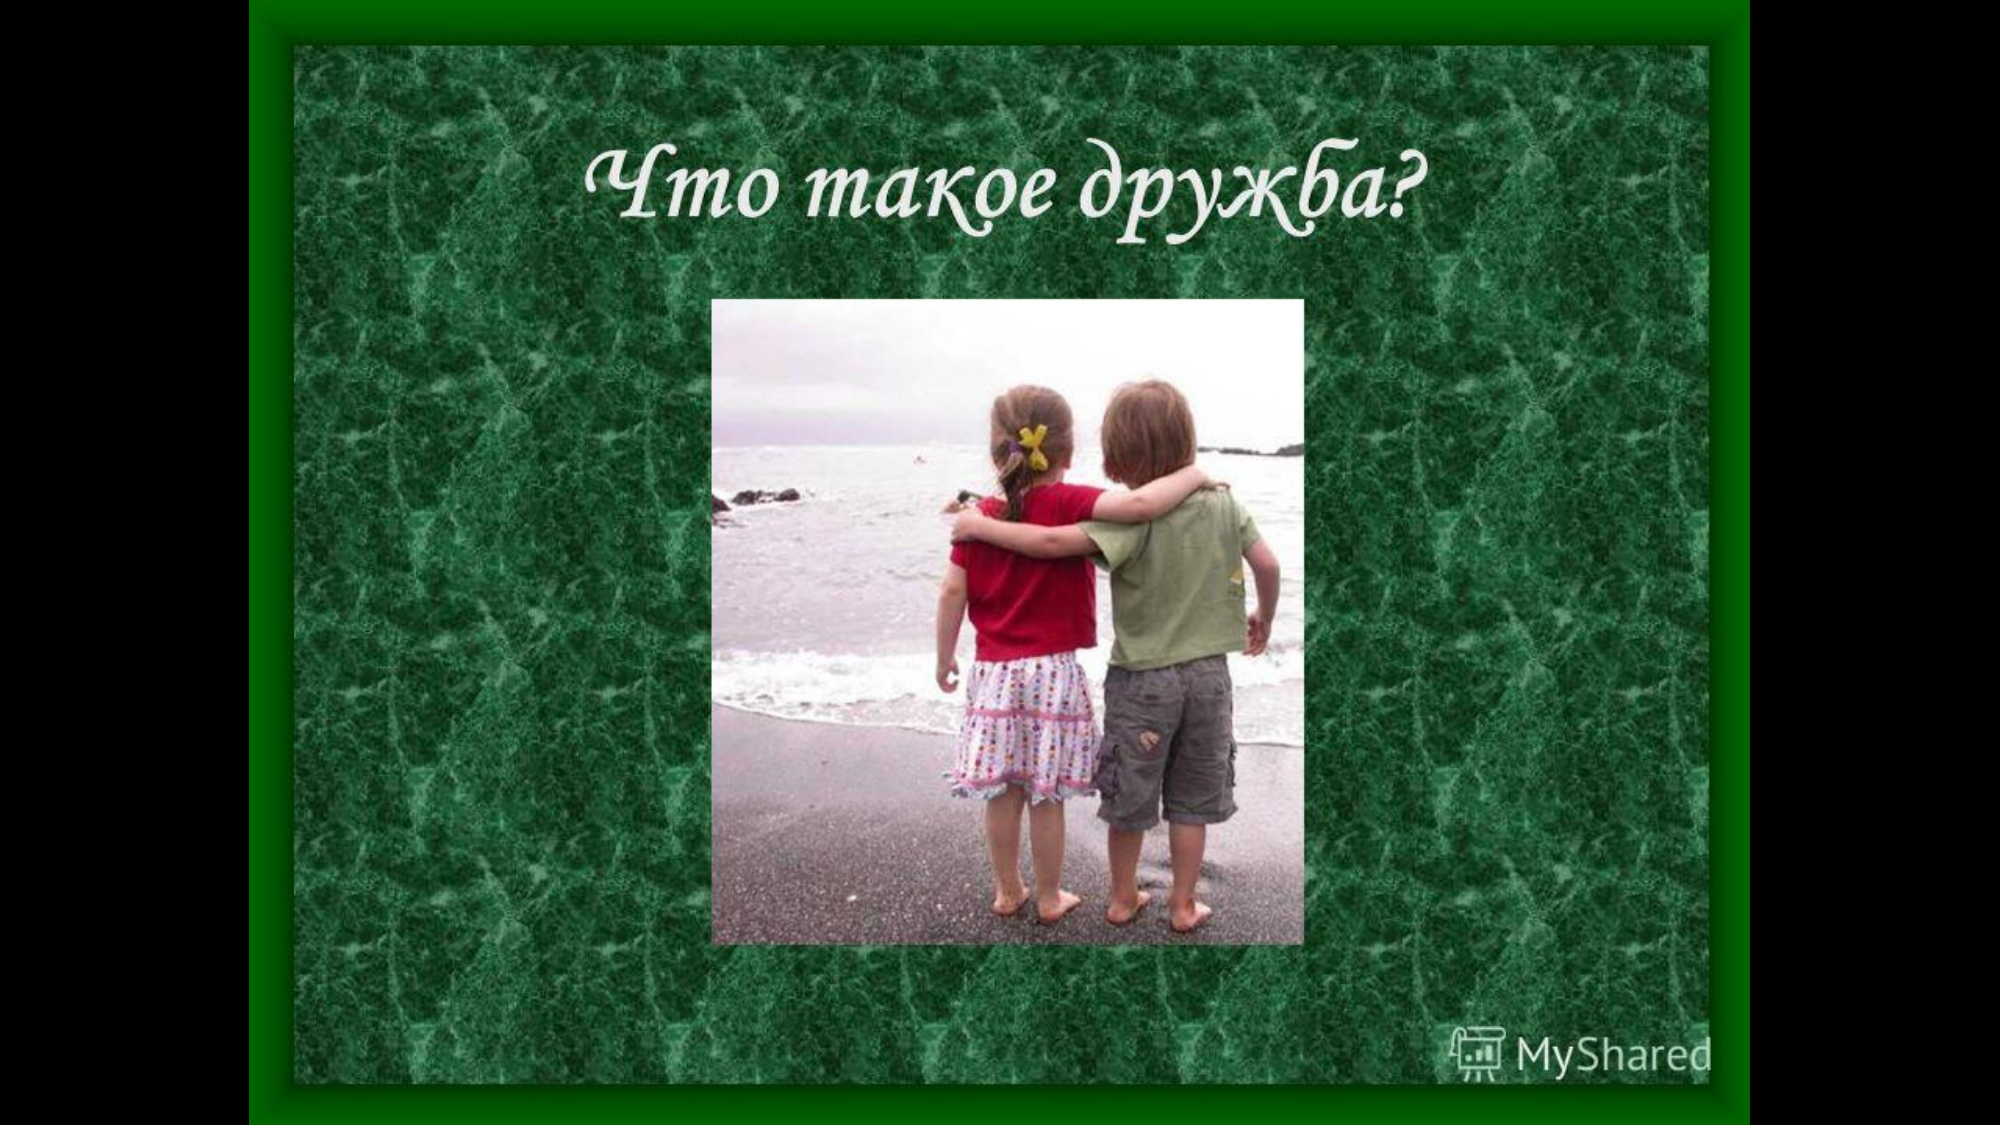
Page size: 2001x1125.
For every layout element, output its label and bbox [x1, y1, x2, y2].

picture [249, 0, 1750, 1125]
